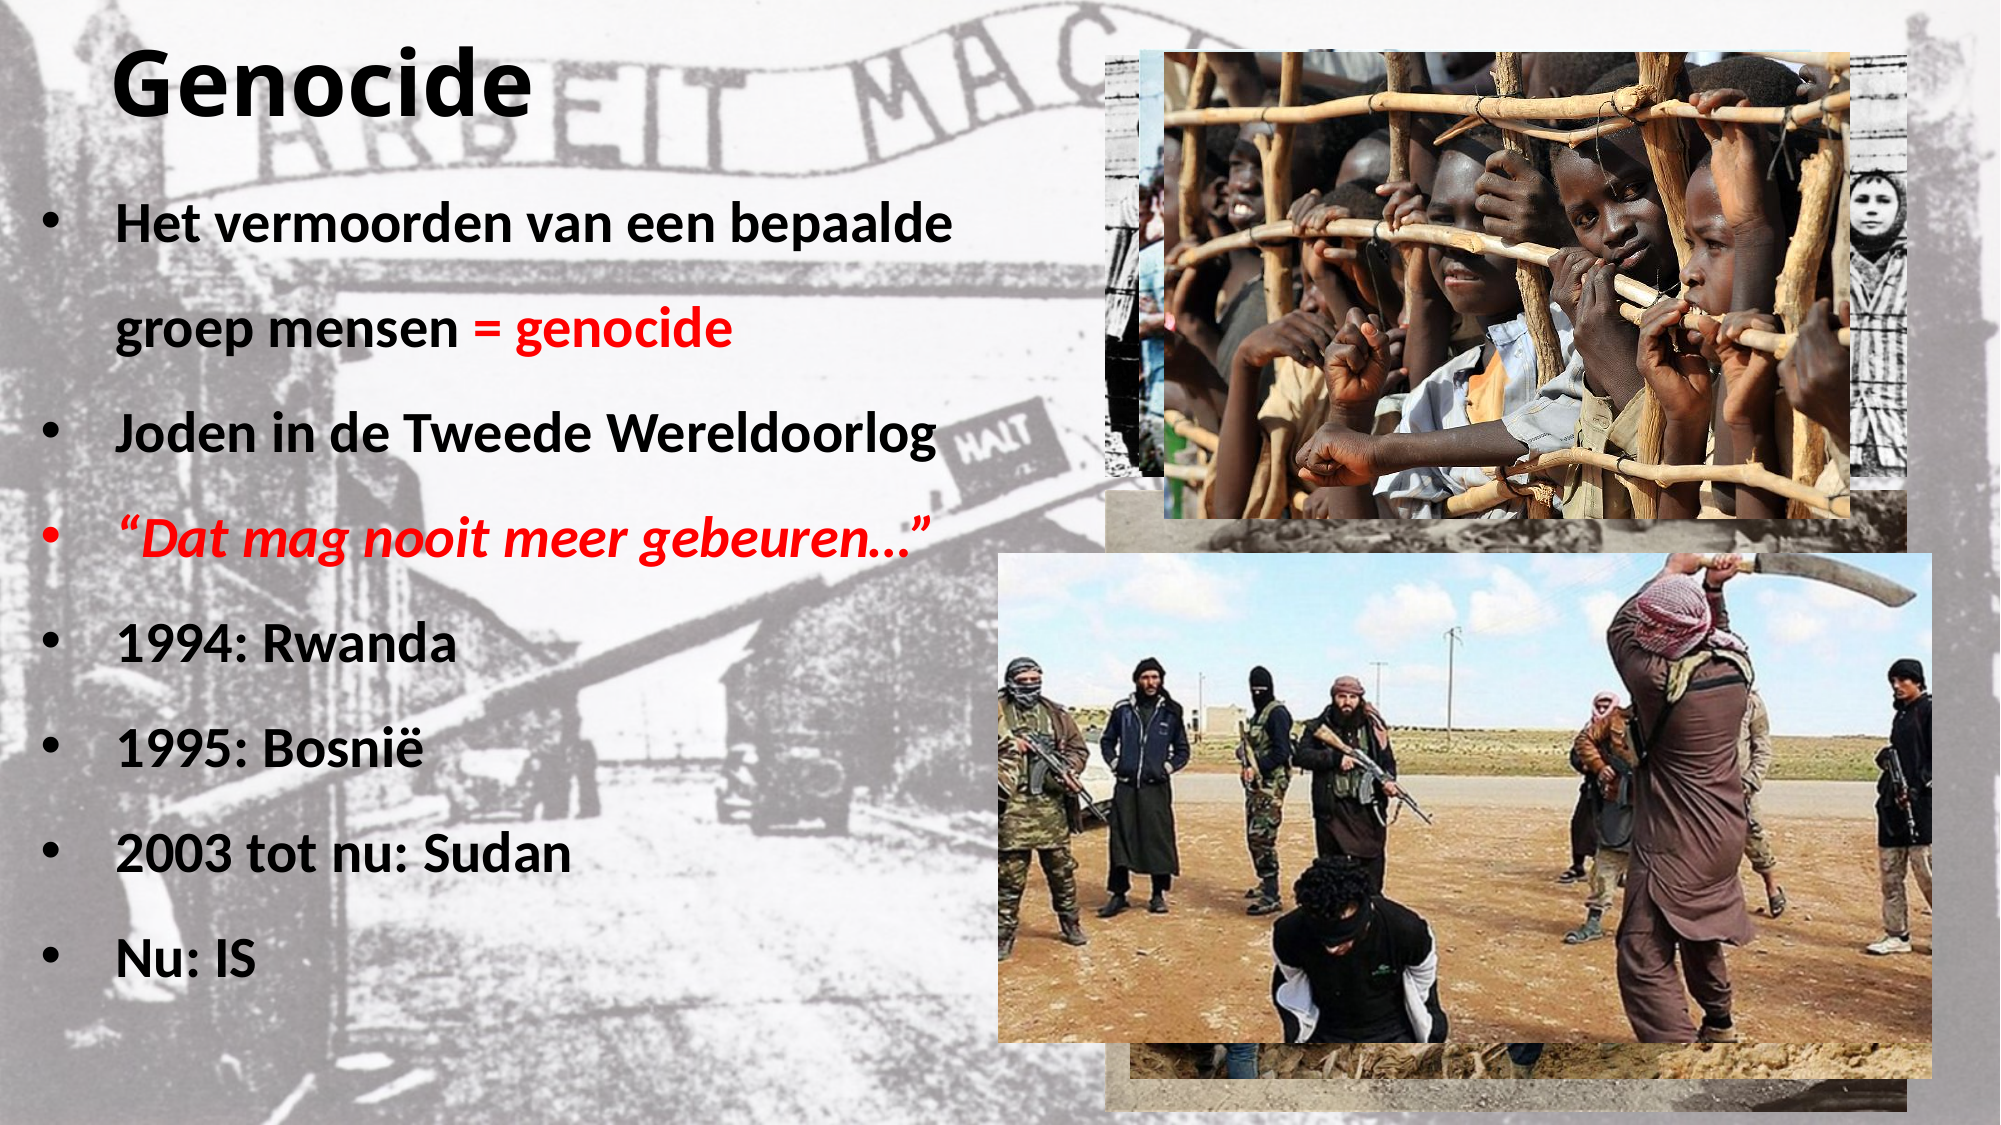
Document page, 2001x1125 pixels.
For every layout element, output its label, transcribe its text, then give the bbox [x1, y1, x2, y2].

picture [998, 49, 1932, 1112]
title Genocide [94, 25, 1743, 149]
text_box Het vermoorden van een bepaalde groep mensen = genocide Joden in de Tweede Wereldoorlog “Dat mag nooit meer gebeuren…” 1994: Rwanda 1995: Bosnië 2003 tot nu: Sudan Nu: IS [25, 142, 977, 997]
